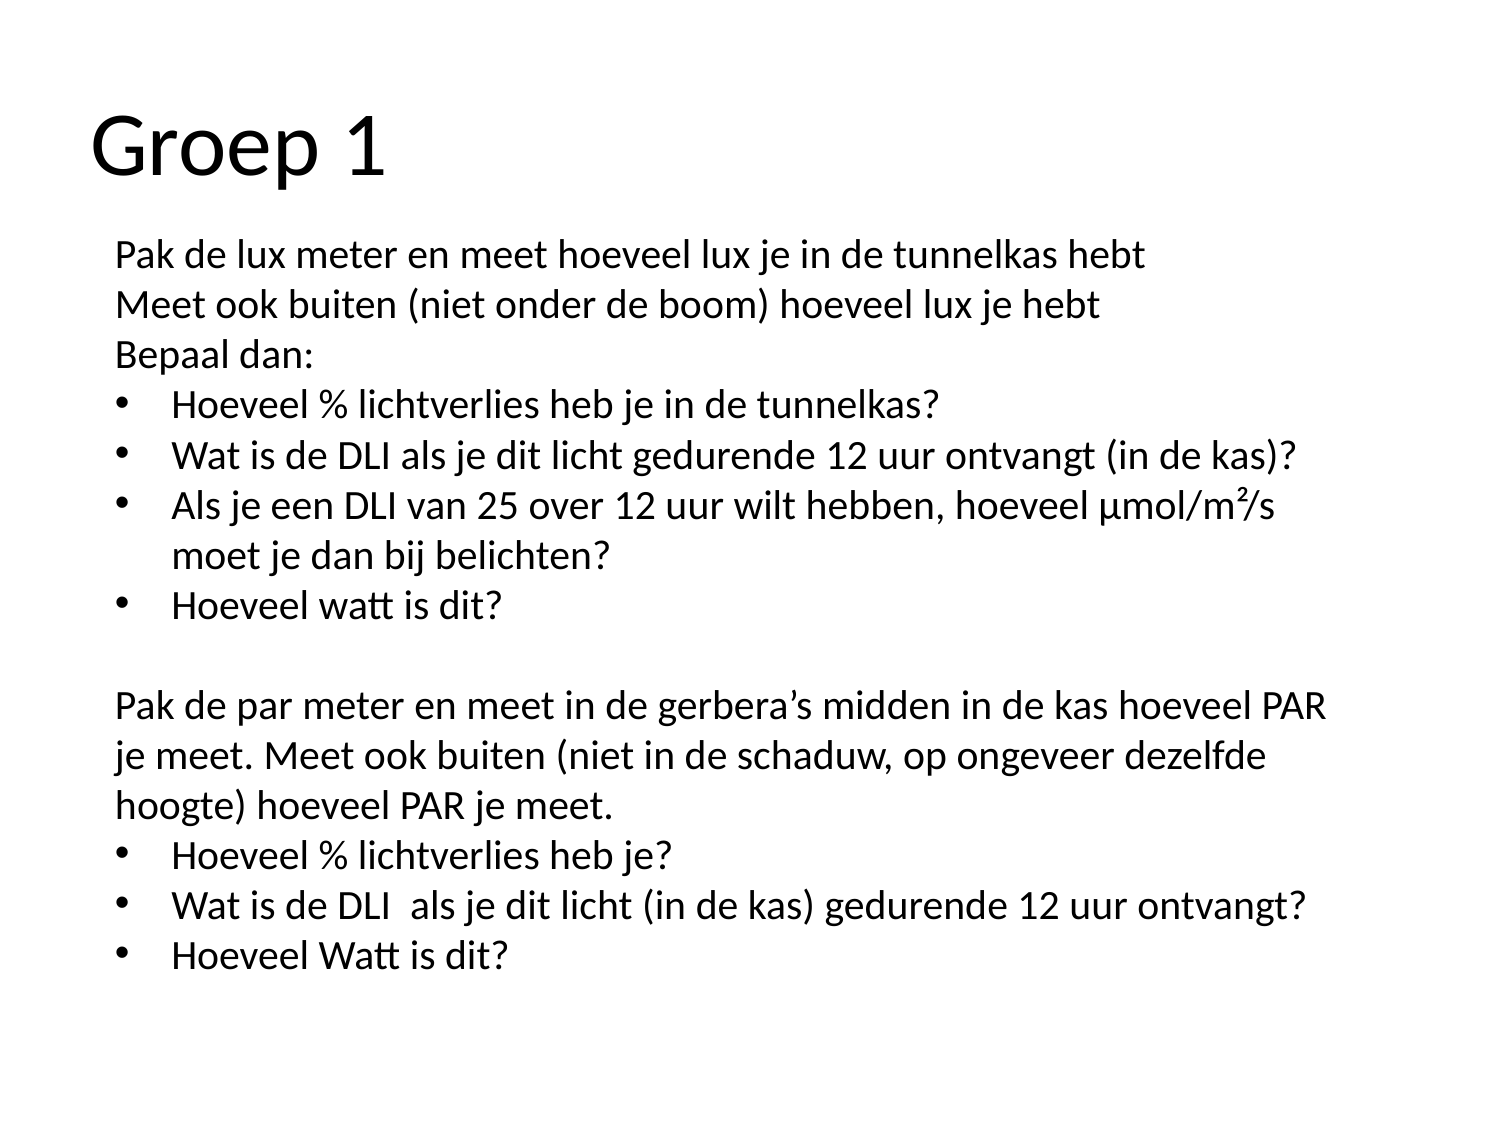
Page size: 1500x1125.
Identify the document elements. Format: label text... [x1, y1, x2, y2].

text_box Pak de lux meter en meet hoeveel lux je in de tunnelkas hebt Meet ook buiten (niet onder de boom) hoeveel lux je hebt Bepaal dan: Hoeveel % lichtverlies heb je in de tunnelkas? Wat is de DLI als je dit licht gedurende 12 uur ontvangt (in de kas)? Als je een DLI van 25 over 12 uur wilt hebben, hoeveel µmol/m²/s moet je dan bij belichten? Hoeveel watt is dit? Pak de par meter en meet in de gerbera’s midden in de kas hoeveel PAR je meet. Meet ook buiten (niet in de schaduw, op ongeveer dezelfde hoogte) hoeveel PAR je meet. Hoeveel % lichtverlies heb je? Wat is de DLI als je dit licht (in de kas) gedurende 12 uur ontvangt? Hoeveel Watt is dit? [100, 219, 1353, 985]
title Groep 1 [75, 45, 1425, 233]
